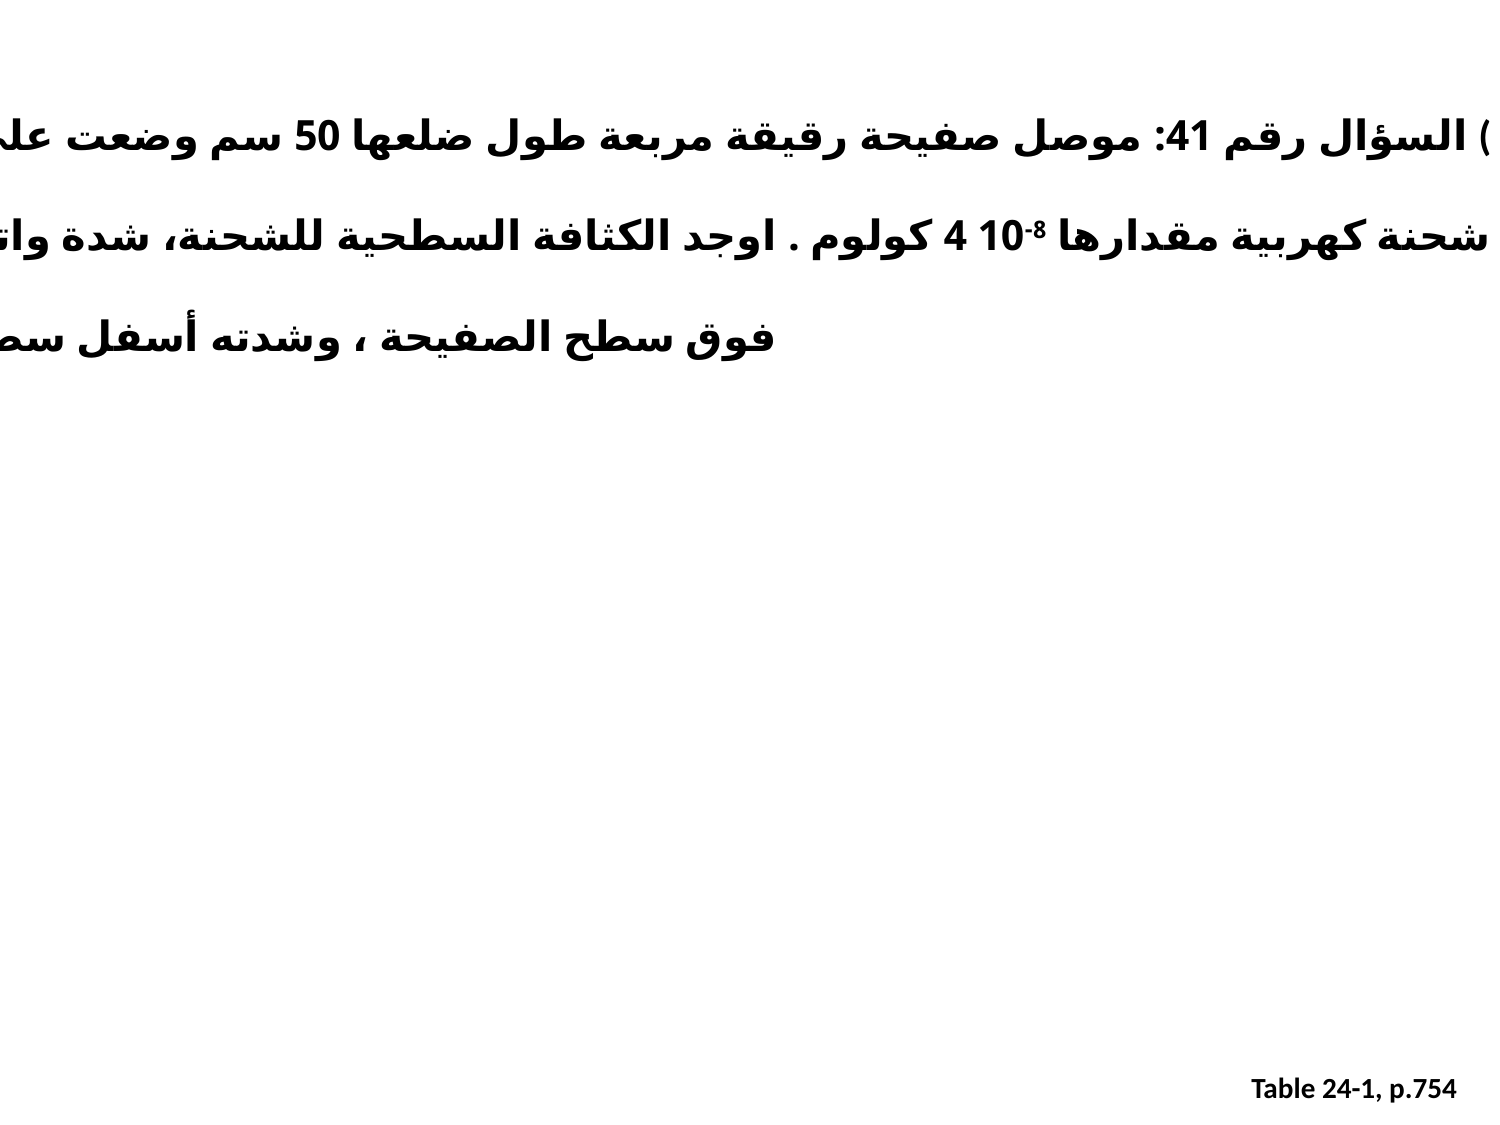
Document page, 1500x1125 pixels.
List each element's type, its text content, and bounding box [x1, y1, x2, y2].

text_box Table 24-1, p.754 [1236, 1062, 1473, 1113]
text_box السؤال رقم 41: موصل صفيحة رقيقة مربعة طول ضلعها 50 سم وضعت علي المستوى ( ) وتحمل شحنة كهربية مقدارها 8-10 4 كولوم . اوجد الكثافة السطحية للشحنة، شدة واتجاه المجال فوق سطح الصفيحة ، وشدته أسفل سطح أسفلها؟ [0, 101, 1500, 367]
